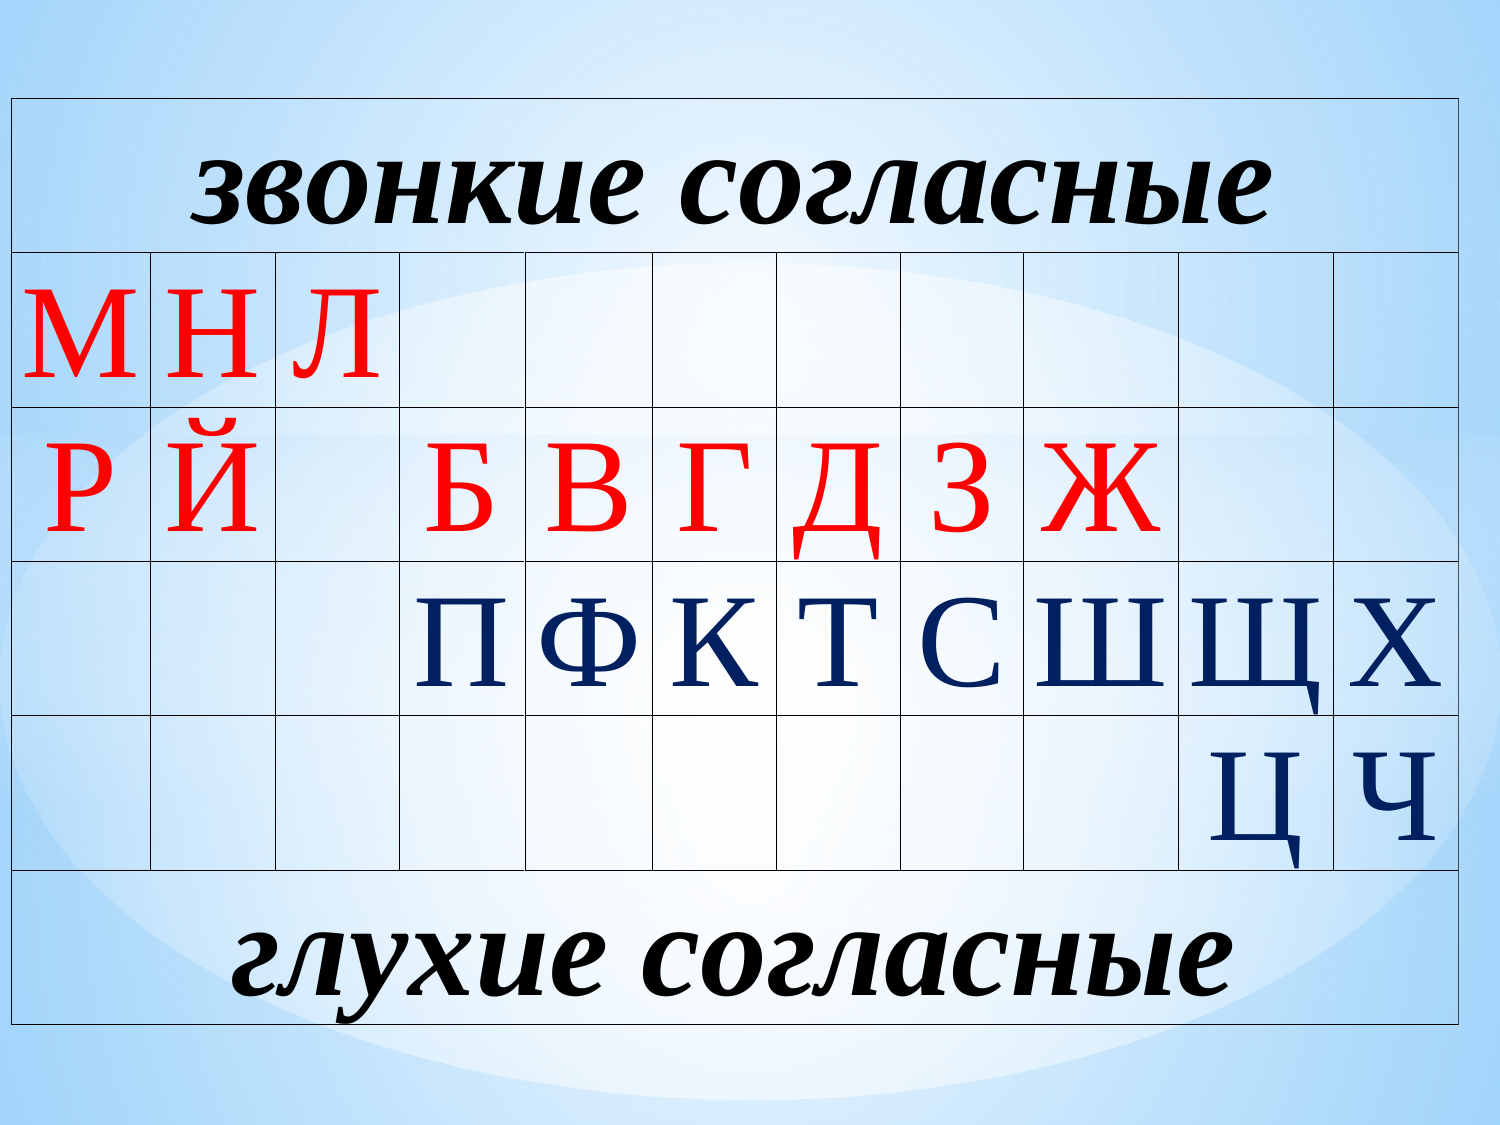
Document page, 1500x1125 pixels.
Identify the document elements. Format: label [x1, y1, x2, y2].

picture [10, 97, 1459, 1071]
